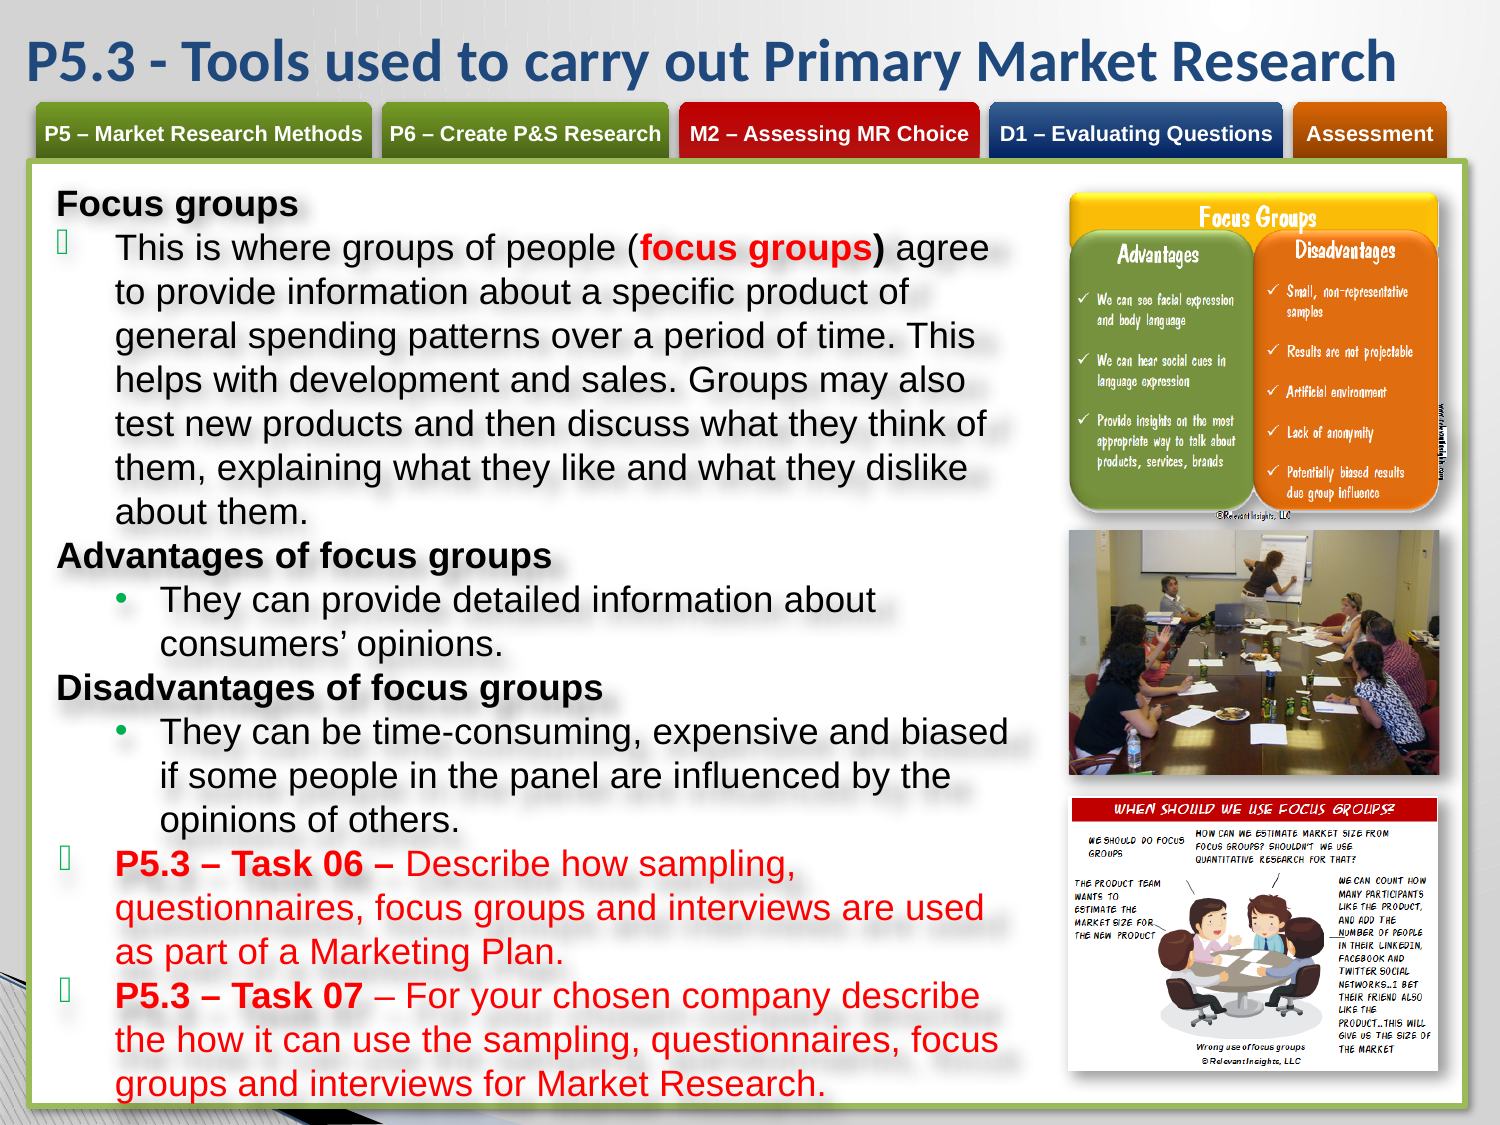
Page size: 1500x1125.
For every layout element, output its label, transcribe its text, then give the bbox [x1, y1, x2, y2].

picture [281, 1114, 303, 1125]
title P5.3 - Tools used to carry out Primary Market Research [11, 11, 1465, 102]
picture [1068, 796, 1439, 1071]
picture [1068, 529, 1440, 776]
picture [1064, 188, 1448, 522]
text_box Focus groups This is where groups of people (focus groups) agree to provide information about a specific product of general spending patterns over a period of time. This helps with development and sales. Groups may also test new products and then discuss what they think of them, explaining what they like and what they dislike about them. Advantages of focus groups They can provide detailed information about consumers’ opinions. Disadvantages of focus groups They can be time-consuming, expensive and biased if some people in the panel are influenced by the opinions of others. P5.3 – Task 06 – Describe how sampling, questionnaires, focus groups and interviews are used as part of a Marketing Plan. P5.3 – Task 07 – For your chosen company describe the how it can use the sampling, questionnaires, focus groups and interviews for Market Research. [41, 172, 1034, 1112]
